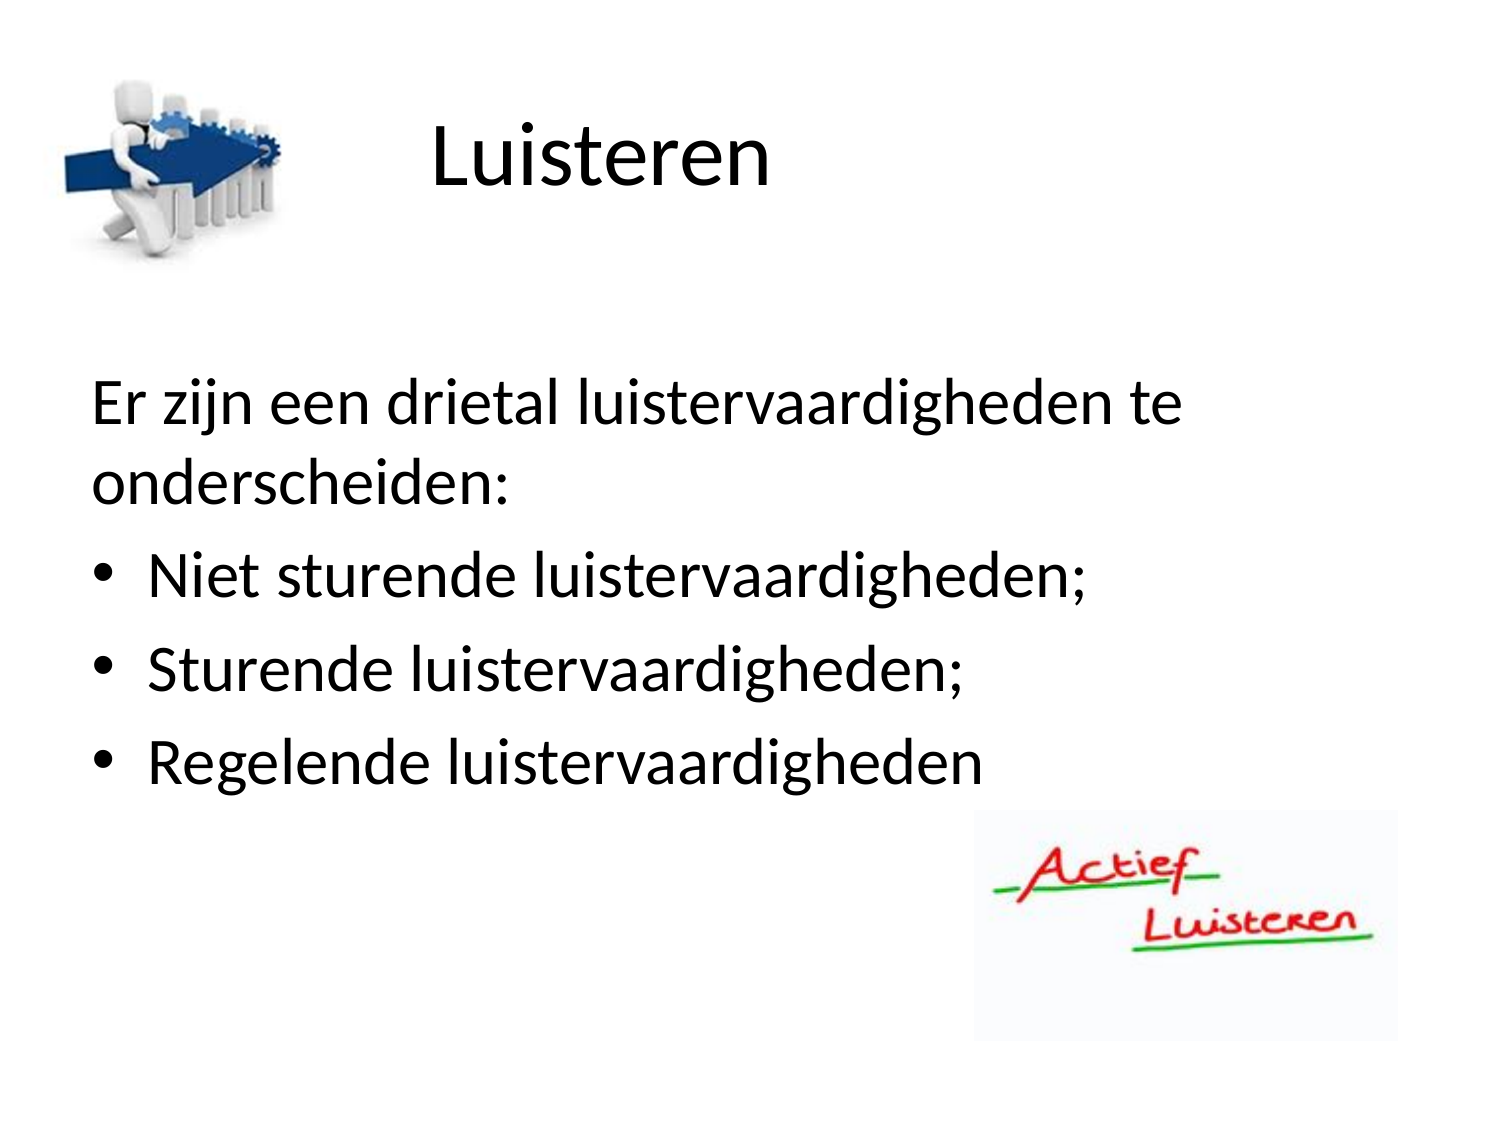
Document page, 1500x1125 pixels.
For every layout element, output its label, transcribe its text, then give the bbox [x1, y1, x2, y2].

picture [17, 66, 327, 281]
title Luisteren [289, 54, 916, 244]
picture [974, 809, 1398, 1041]
list Er zijn een drietal luistervaardigheden te onderscheiden: Niet sturende luistervaardigheden; Sturende luistervaardigheden; Regelende luistervaardigheden [76, 349, 1425, 1005]
